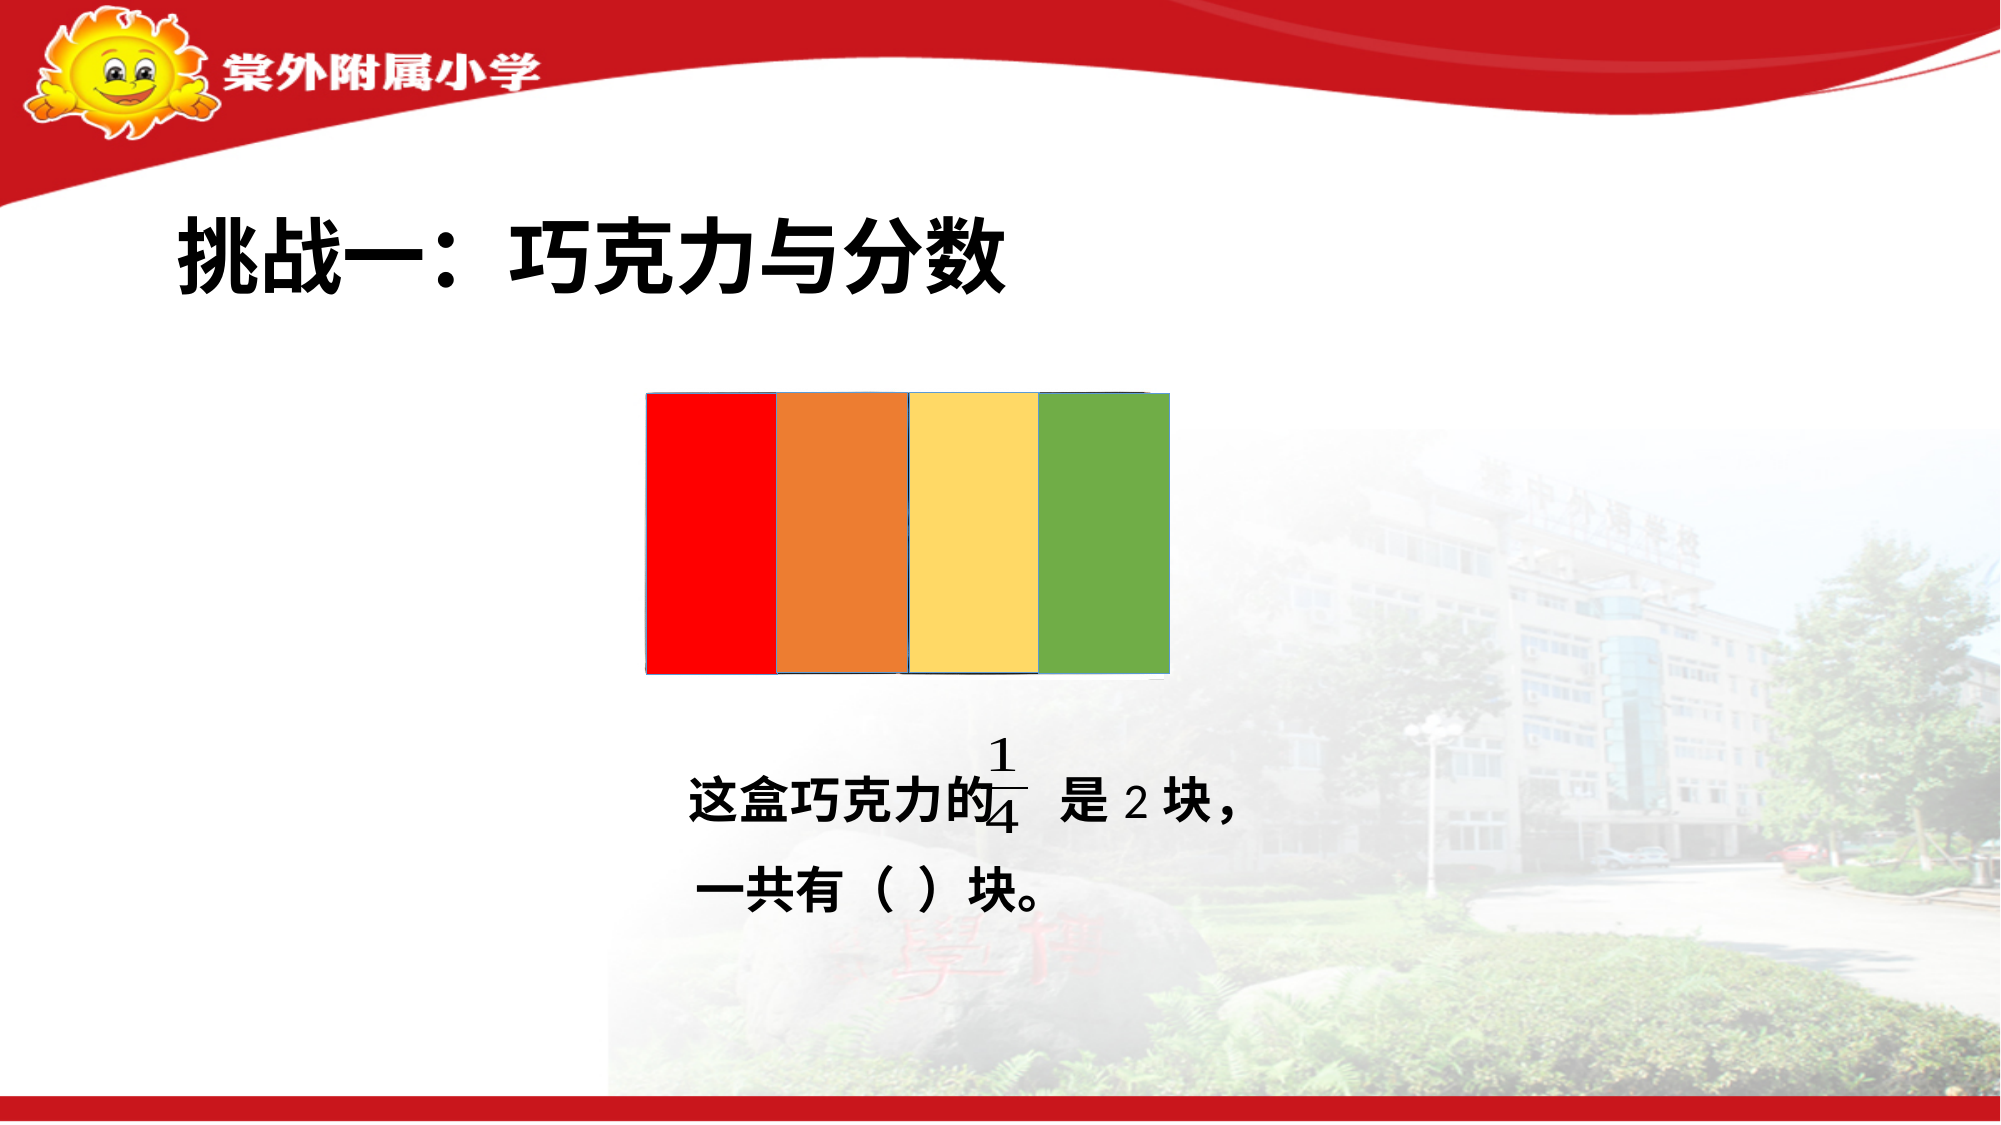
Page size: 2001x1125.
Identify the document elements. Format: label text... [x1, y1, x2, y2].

picture [0, 0, 2001, 1125]
text_box 这盒巧克力的 是2块， 一共有（ ）块。 [634, 731, 1229, 987]
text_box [633, 388, 1164, 680]
text_box 挑战一：巧克力与分数 [161, 196, 1189, 311]
text_box [1164, 393, 1170, 674]
